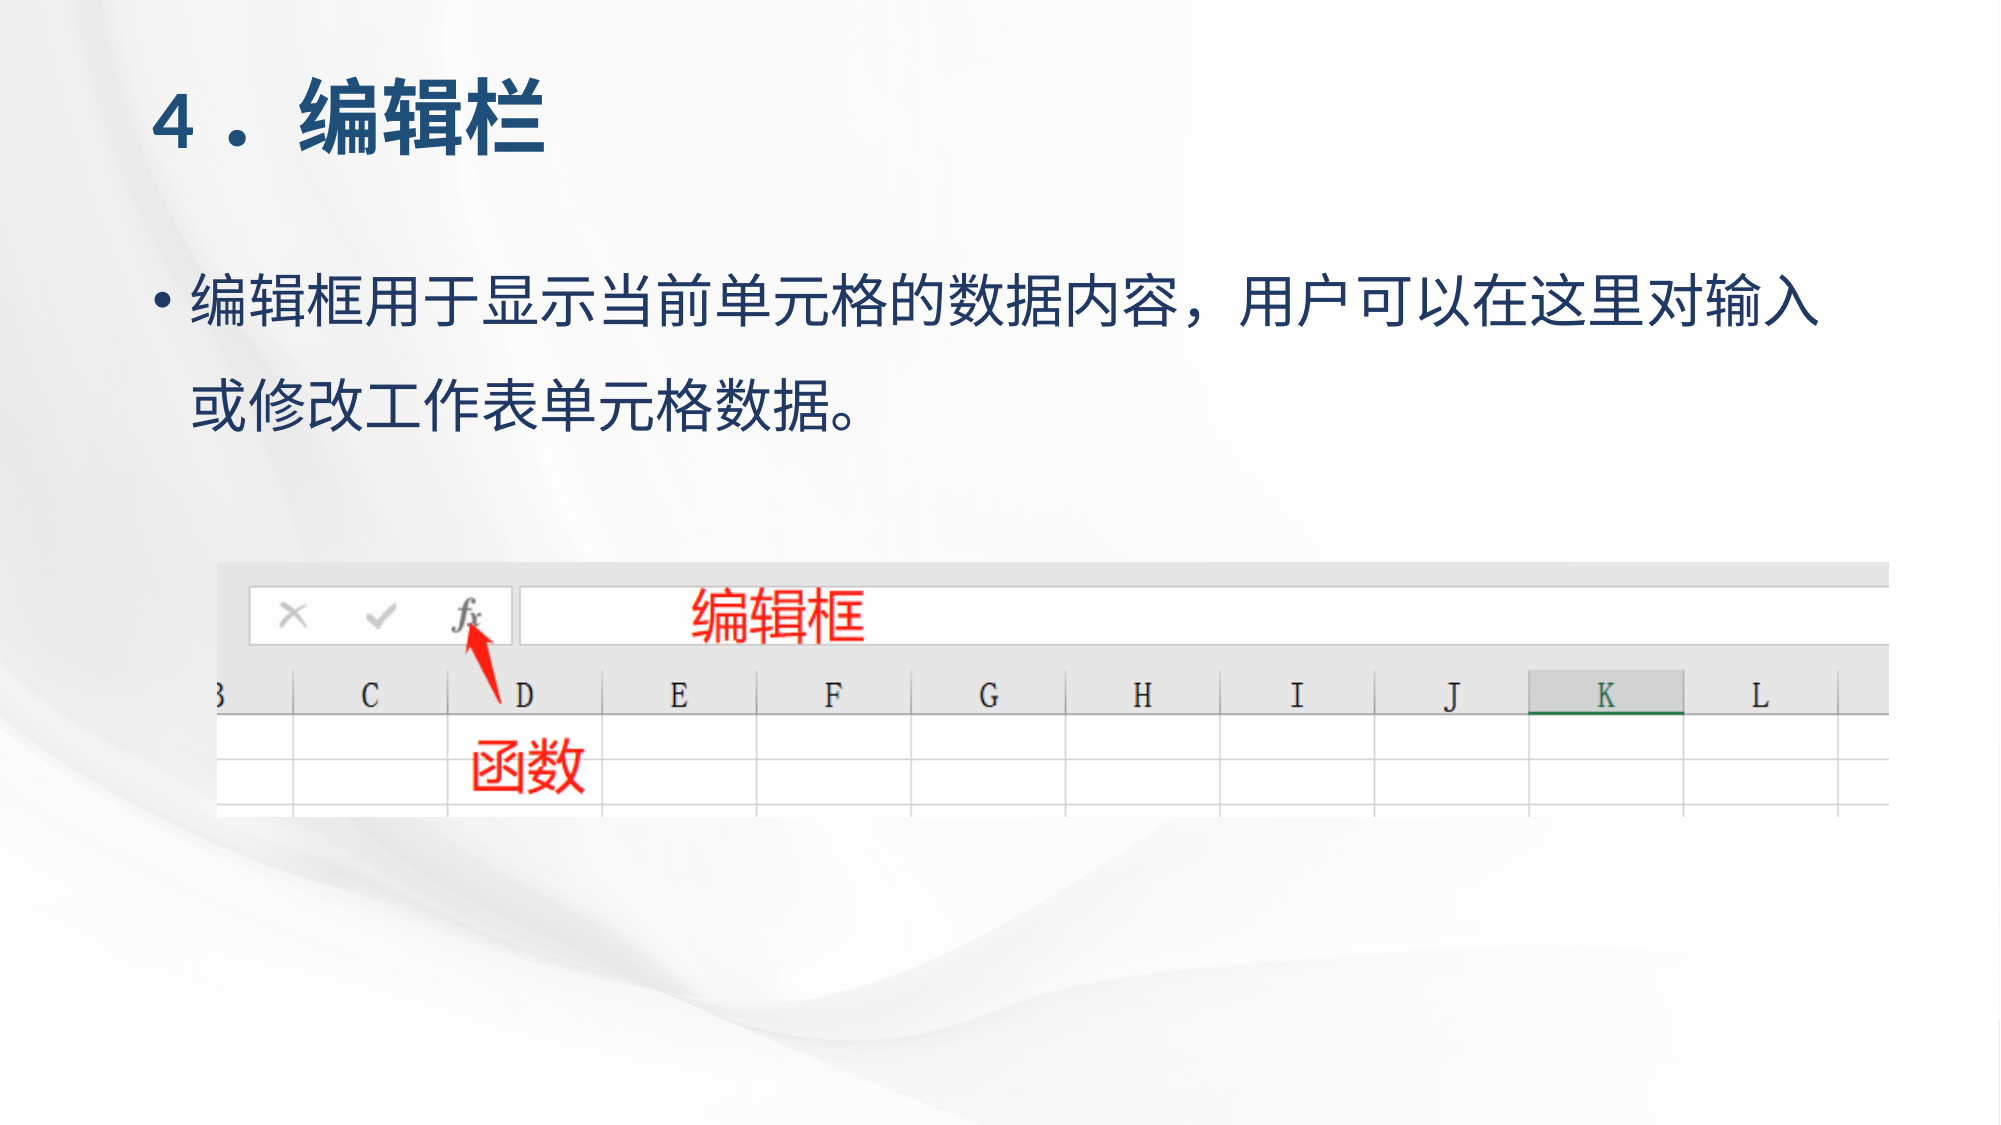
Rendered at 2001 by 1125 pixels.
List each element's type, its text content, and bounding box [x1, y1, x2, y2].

list 编辑框用于显示当前单元格的数据内容，用户可以在这里对输入或修改工作表单元格数据。 [137, 222, 1863, 1043]
title 4．编辑栏 [137, 59, 1863, 184]
picture [217, 562, 1889, 817]
